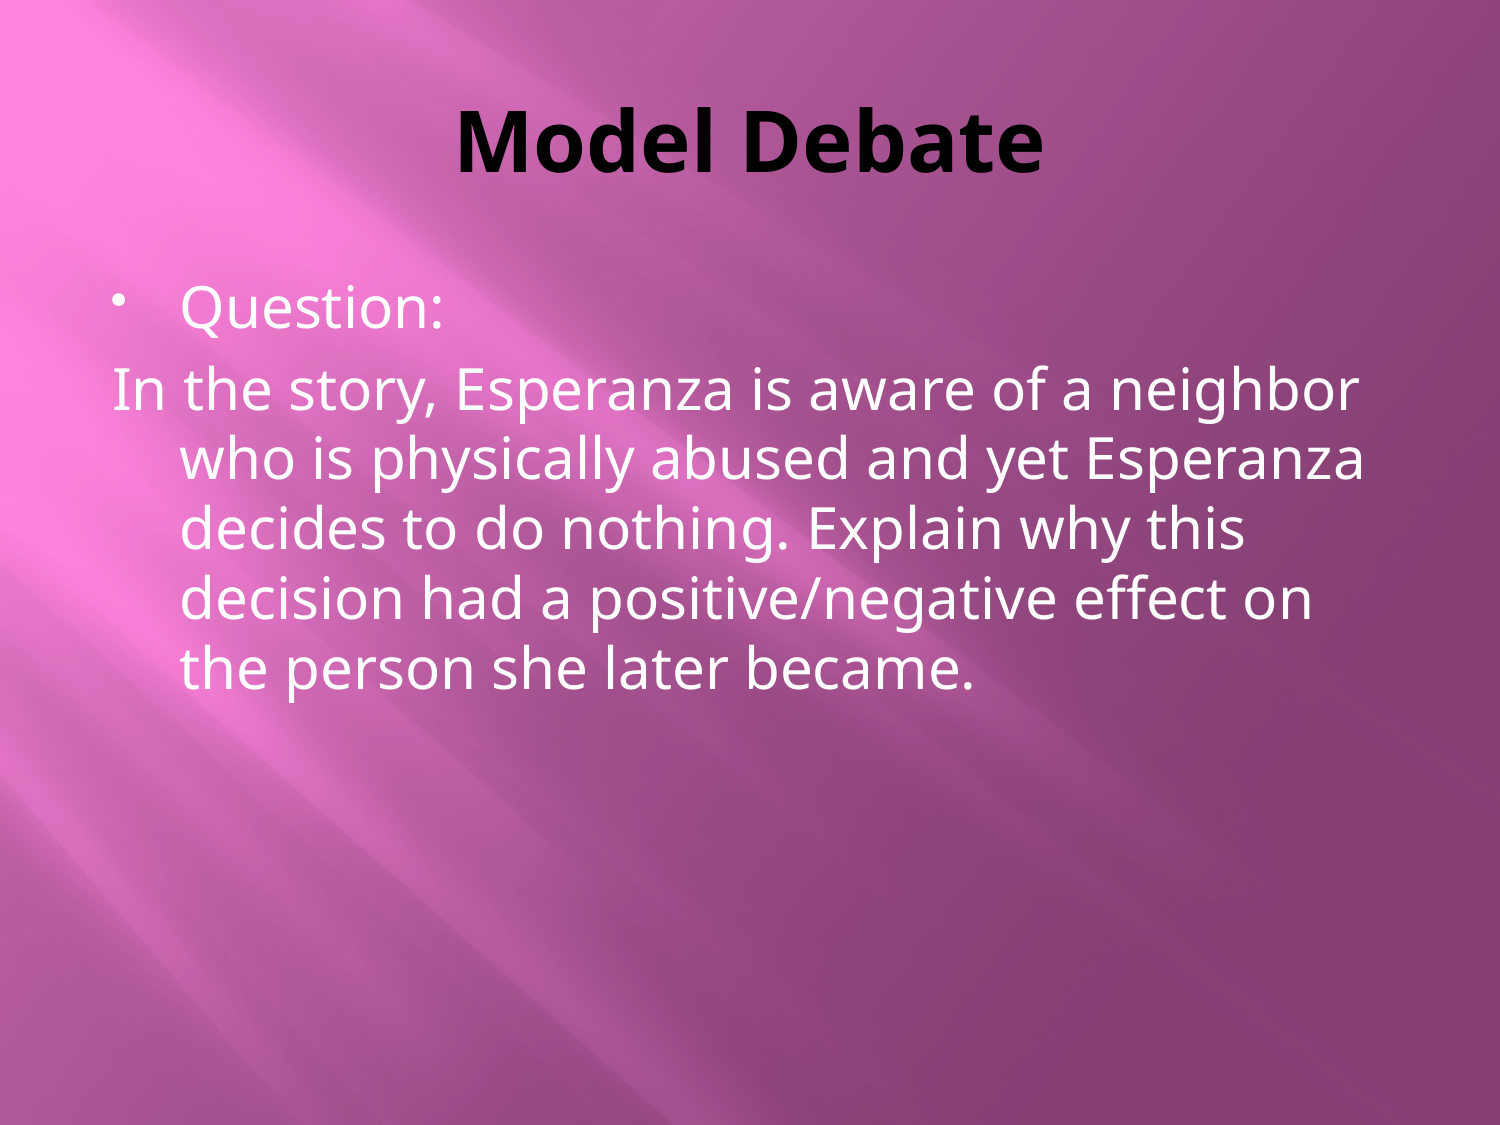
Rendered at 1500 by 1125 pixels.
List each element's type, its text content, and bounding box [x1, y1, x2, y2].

title Model Debate [75, 45, 1425, 233]
list Question: In the story, Esperanza is aware of a neighbor who is physically abused and yet Esperanza decides to do nothing. Explain why this decision had a positive/negative effect on the person she later became. [75, 262, 1425, 1035]
